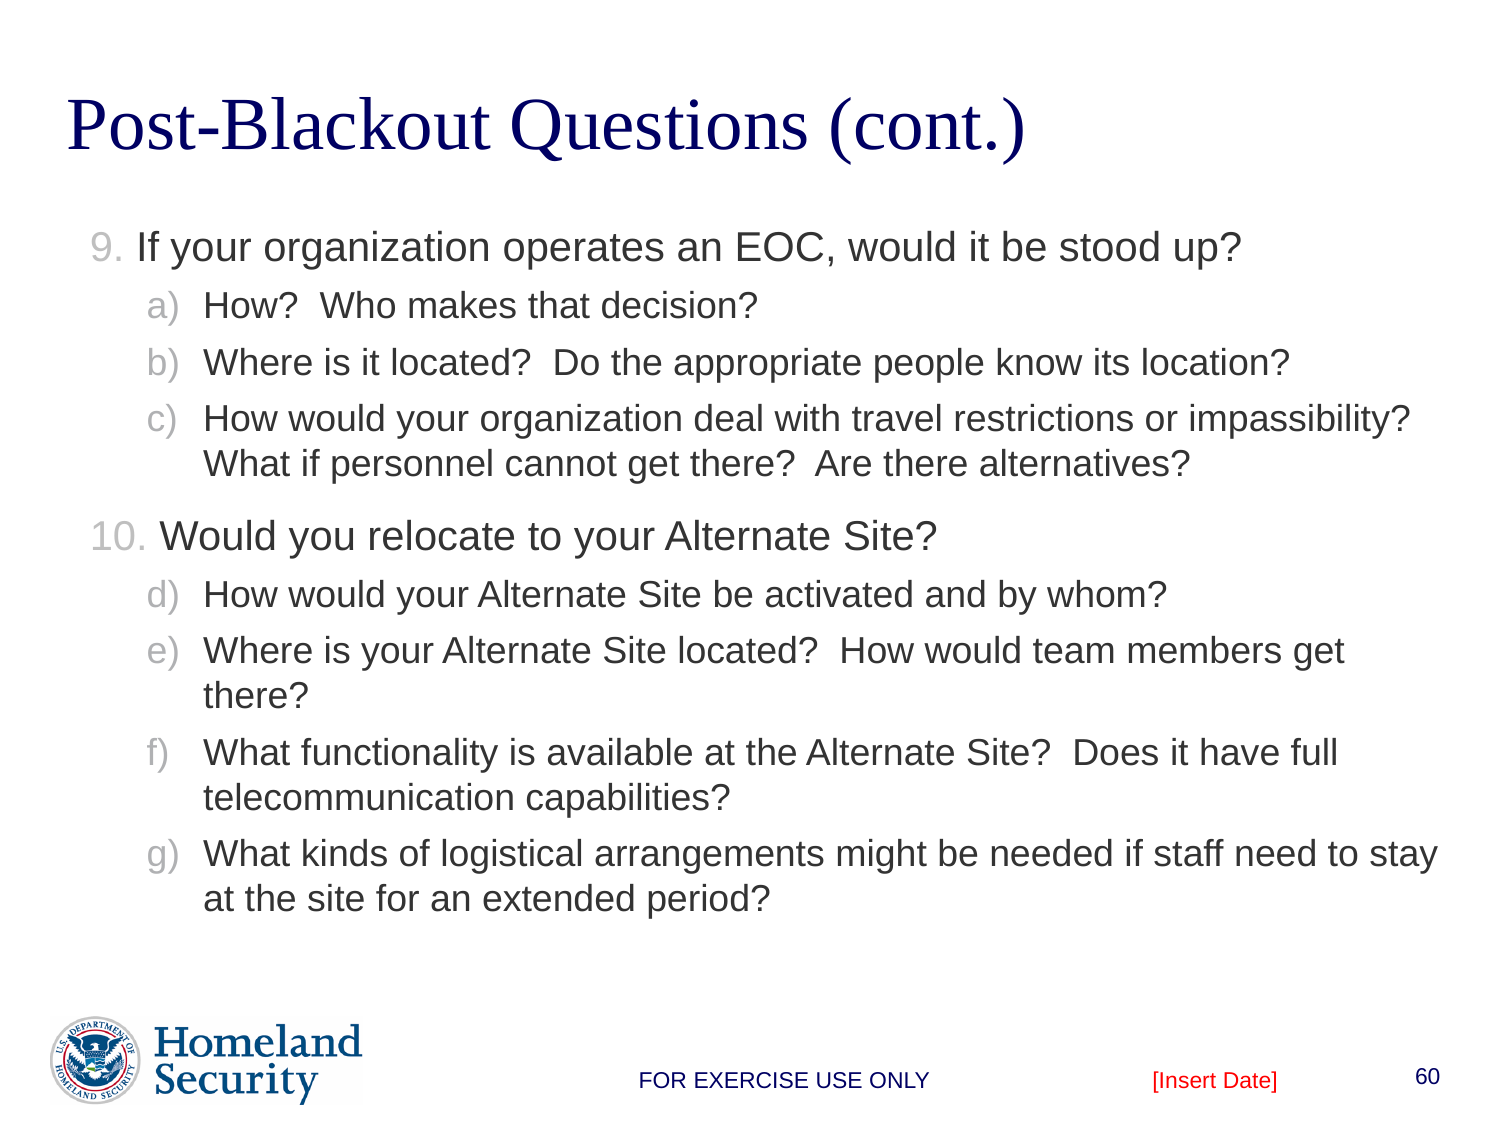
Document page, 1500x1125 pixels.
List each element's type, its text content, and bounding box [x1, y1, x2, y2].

list 9. If your organization operates an EOC, would it be stood up? How? Who makes that decision? Where is it located? Do the appropriate people know its location? How would your organization deal with travel restrictions or impassibility? What if personnel cannot get there? Are there alternatives? 10. Would you relocate to your Alternate Site? How would your Alternate Site be activated and by whom? Where is your Alternate Site located? How would team members get there? What functionality is available at the Alternate Site? Does it have full telecommunication capabilities? What kinds of logistical arrangements might be needed if staff need to stay at the site for an extended period? [75, 212, 1463, 968]
picture [50, 1016, 363, 1105]
slide_number 60 [1399, 1053, 1476, 1097]
title Post-Blackout Questions (cont.) [51, 0, 1278, 173]
